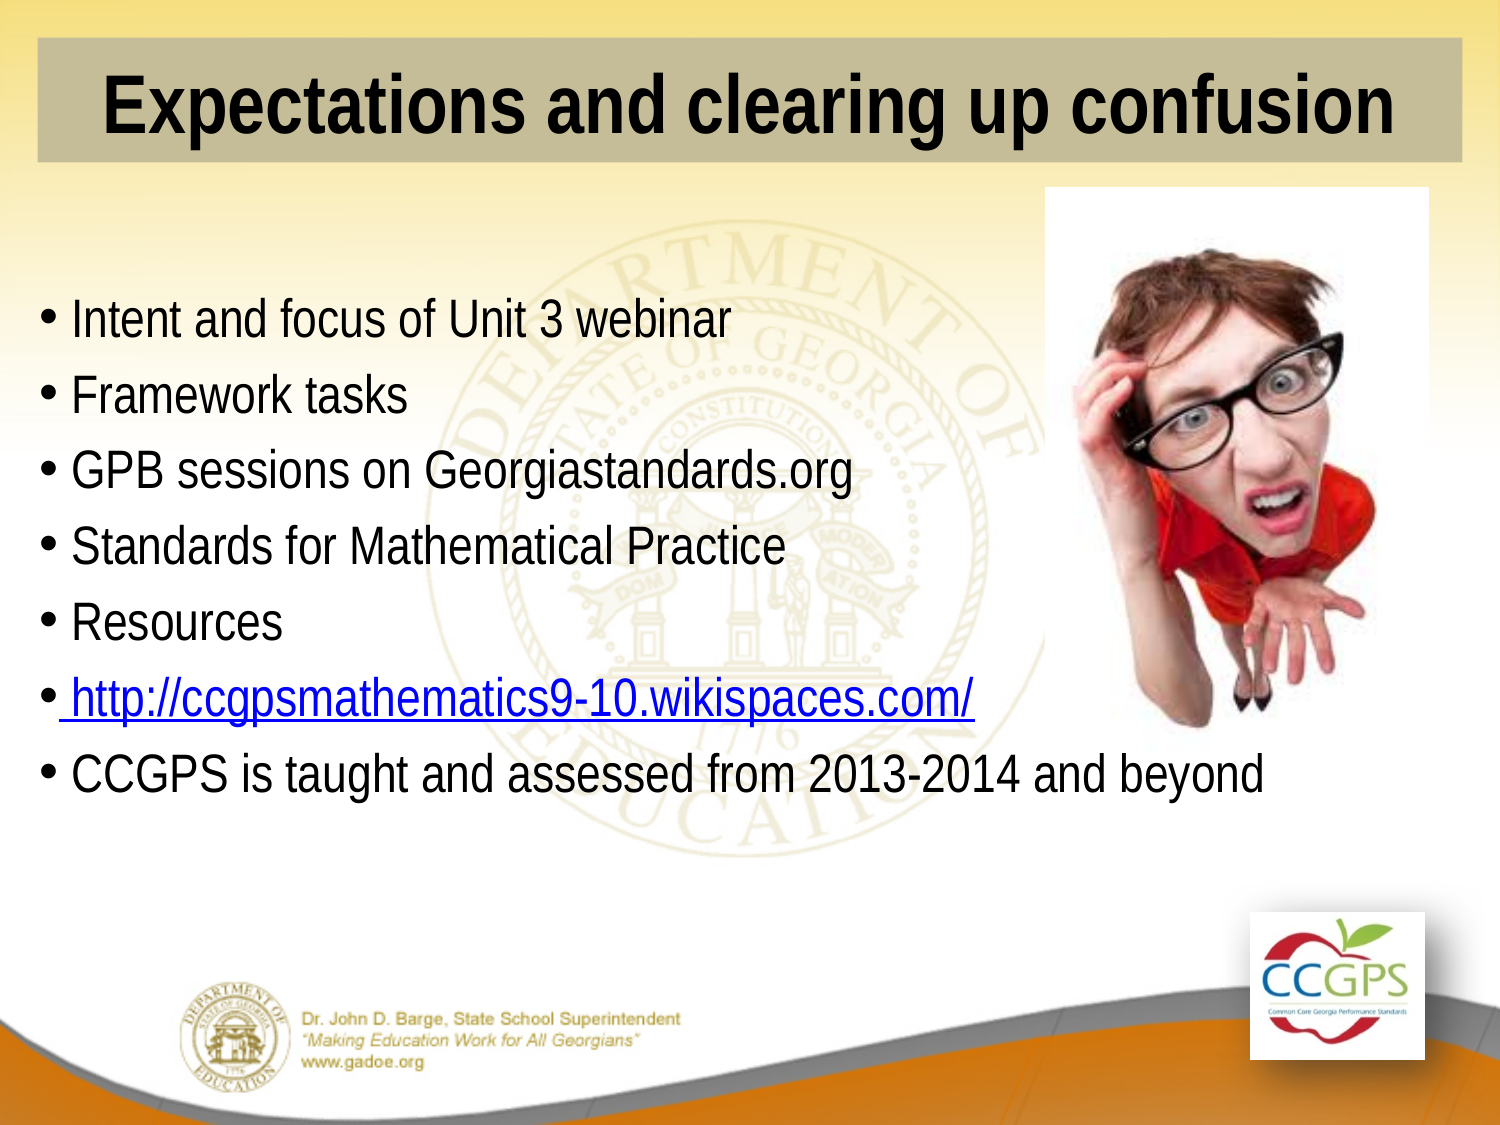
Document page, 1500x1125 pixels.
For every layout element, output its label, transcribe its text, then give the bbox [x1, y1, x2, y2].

picture [0, 0, 1500, 1125]
subtitle Intent and focus of Unit 3 webinar Framework tasks GPB sessions on Georgiastandards.org Standards for Mathematical Practice Resources http://ccgpsmathematics9-10.wikispaces.com/ CCGPS is taught and assessed from 2013-2014 and beyond [24, 199, 1500, 976]
title Expectations and clearing up confusion [37, 37, 1463, 163]
